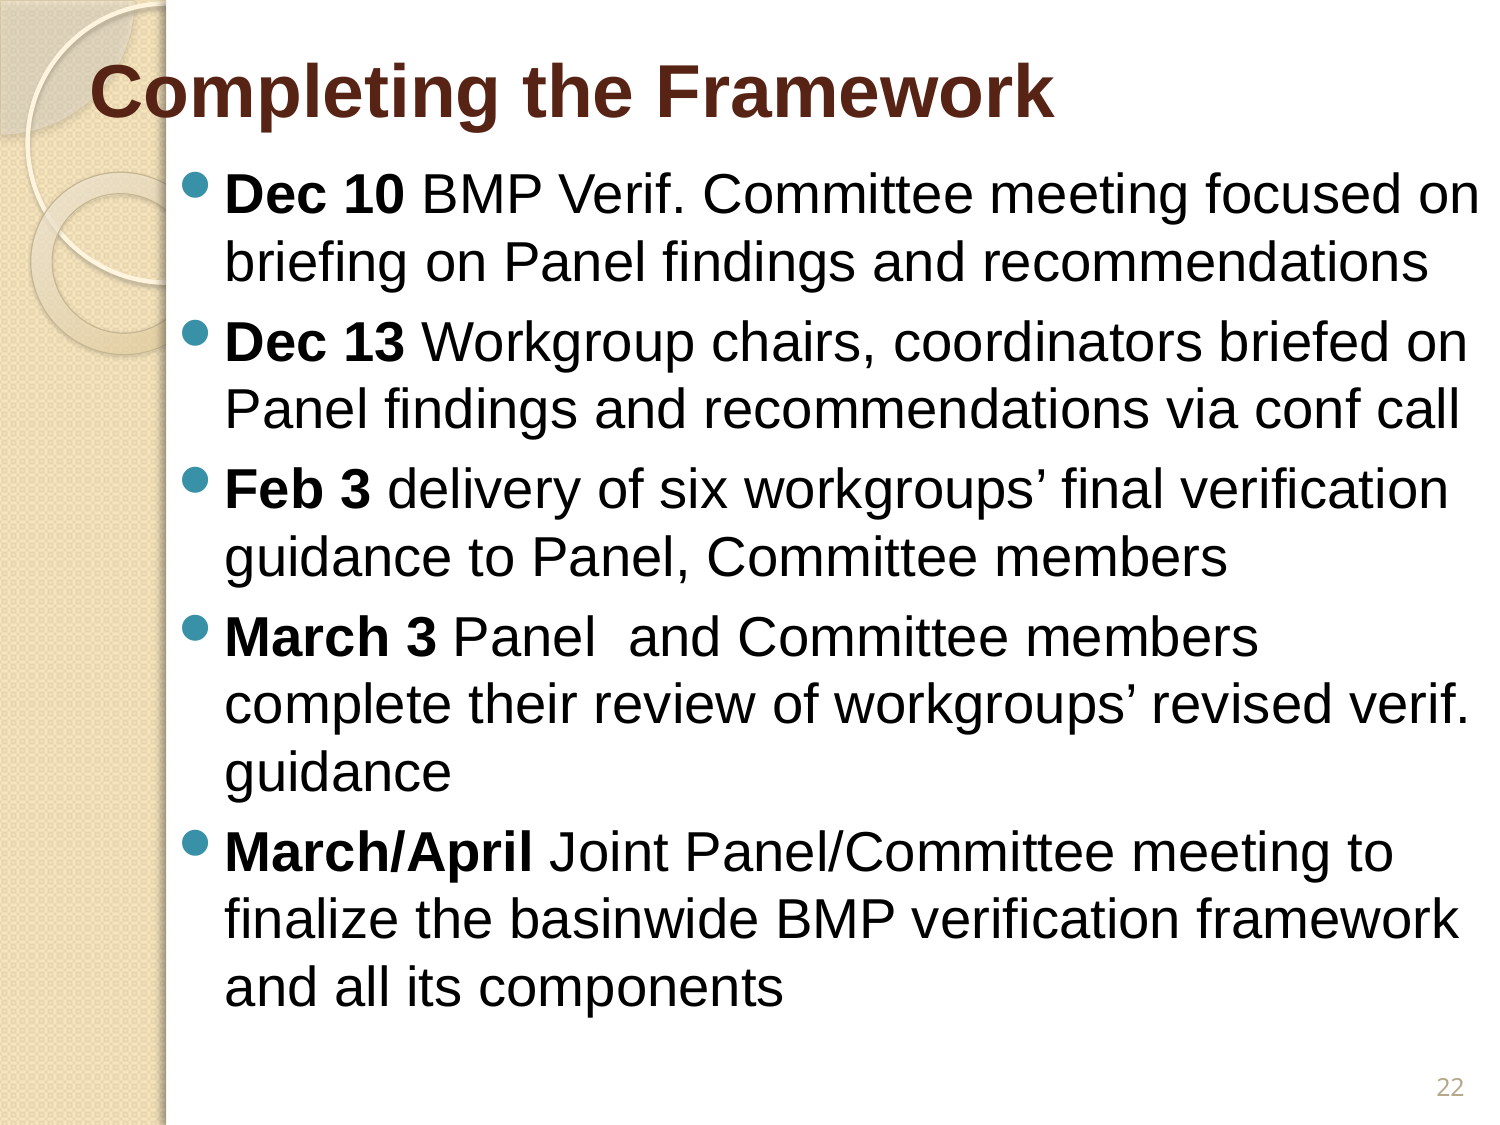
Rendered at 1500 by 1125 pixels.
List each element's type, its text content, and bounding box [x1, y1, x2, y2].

title Completing the Framework [75, 0, 1425, 175]
slide_number 22 [1413, 1034, 1488, 1113]
list Dec 10 BMP Verif. Committee meeting focused on briefing on Panel findings and recommendations Dec 13 Workgroup chairs, coordinators briefed on Panel findings and recommendations via conf call Feb 3 delivery of six workgroups’ final verification guidance to Panel, Committee members March 3 Panel and Committee members complete their review of workgroups’ revised verif. guidance March/April Joint Panel/Committee meeting to finalize the basinwide BMP verification framework and all its components [150, 149, 1500, 1088]
